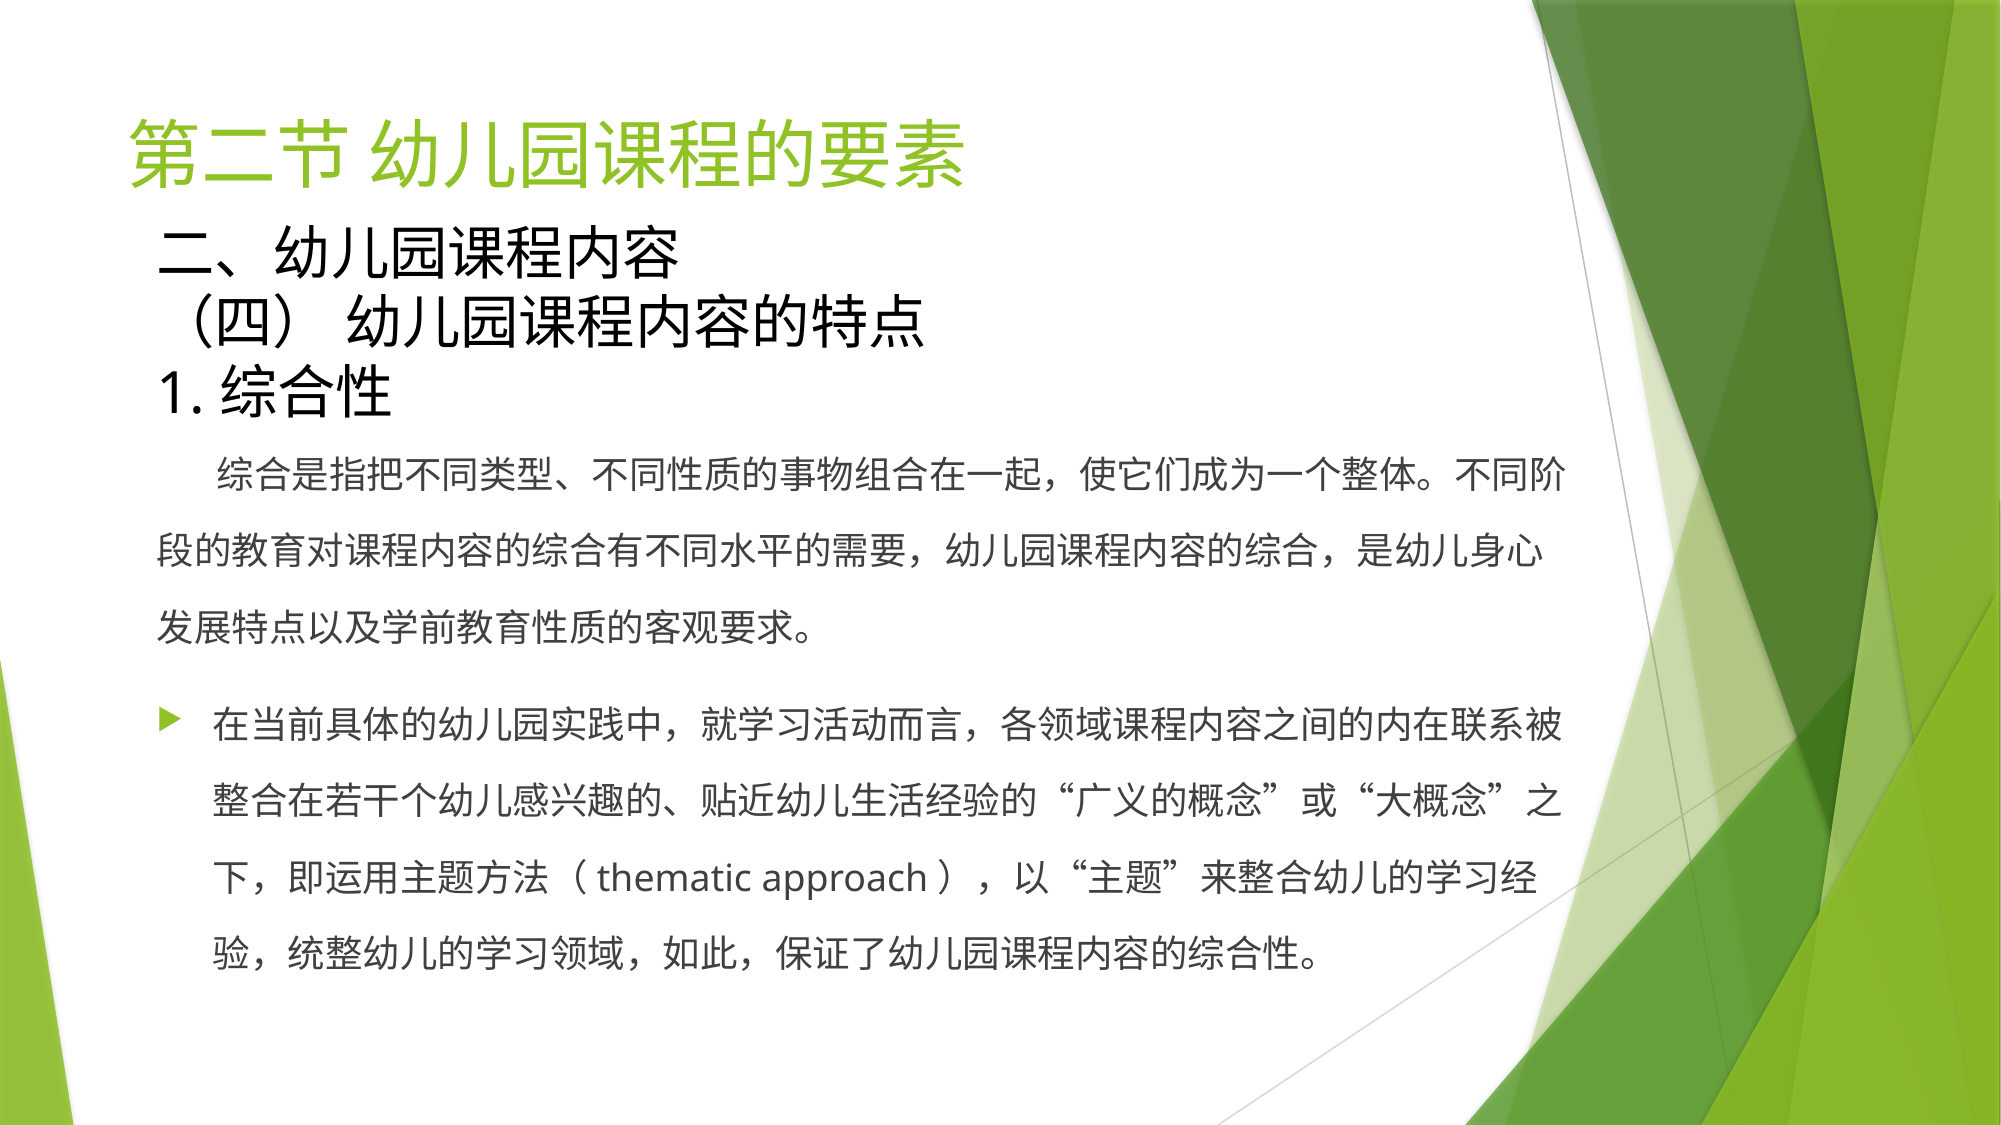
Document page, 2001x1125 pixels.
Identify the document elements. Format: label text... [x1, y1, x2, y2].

text_box 二、幼儿园课程内容 （四） 幼儿园课程内容的特点 1.综合性 [141, 208, 1451, 411]
title 第二节 幼儿园课程的要素 [111, 99, 1522, 317]
text_box 综合是指把不同类型、不同性质的事物组合在一起，使它们成为一个整体。不同阶段的教育对课程内容的综合有不同水平的需要，幼儿园课程内容的综合，是幼儿身心发展特点以及学前教育性质的客观要求。 在当前具体的幼儿园实践中，就学习活动而言，各领域课程内容之间的内在联系被整合在若干个幼儿感兴趣的、贴近幼儿生活经验的“广义的概念”或“大概念”之下，即运用主题方法（thematic approach），以“主题”来整合幼儿的学习经验，统整幼儿的学习领域，如此，保证了幼儿园课程内容的综合性。 [141, 411, 1585, 1125]
